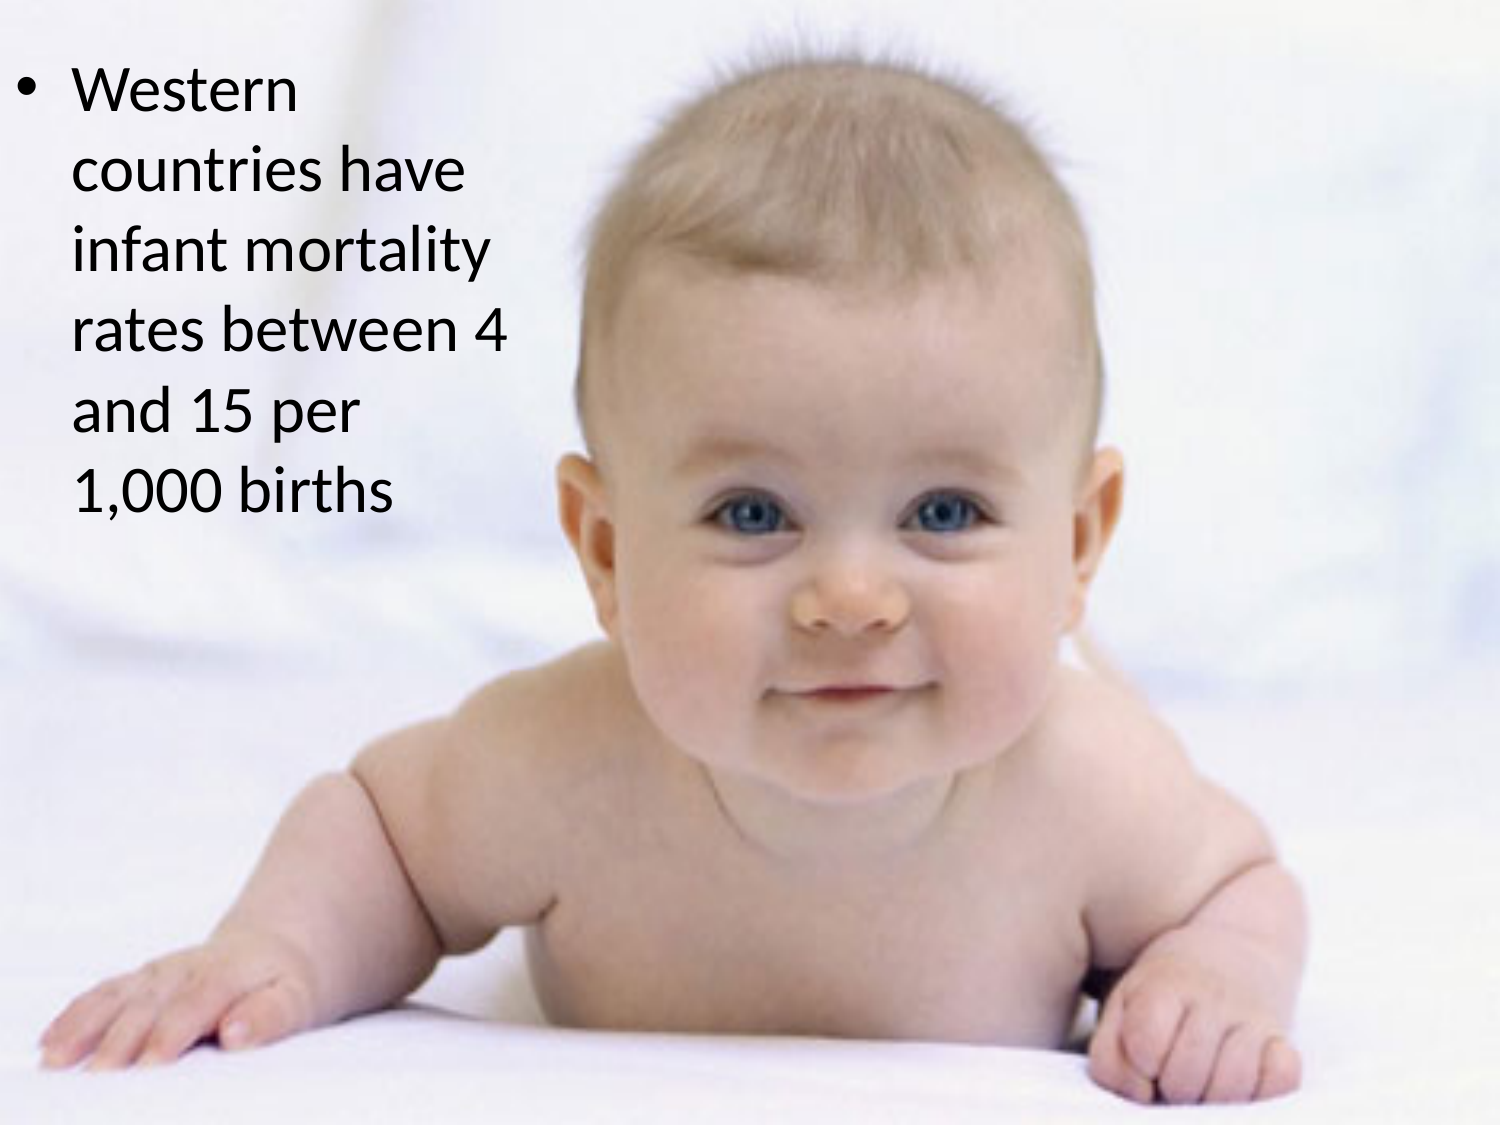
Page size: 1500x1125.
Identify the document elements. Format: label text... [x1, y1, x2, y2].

picture [0, 0, 1500, 1125]
list Western countries have infant mortality rates between 4 and 15 per 1,000 births [0, 37, 525, 688]
